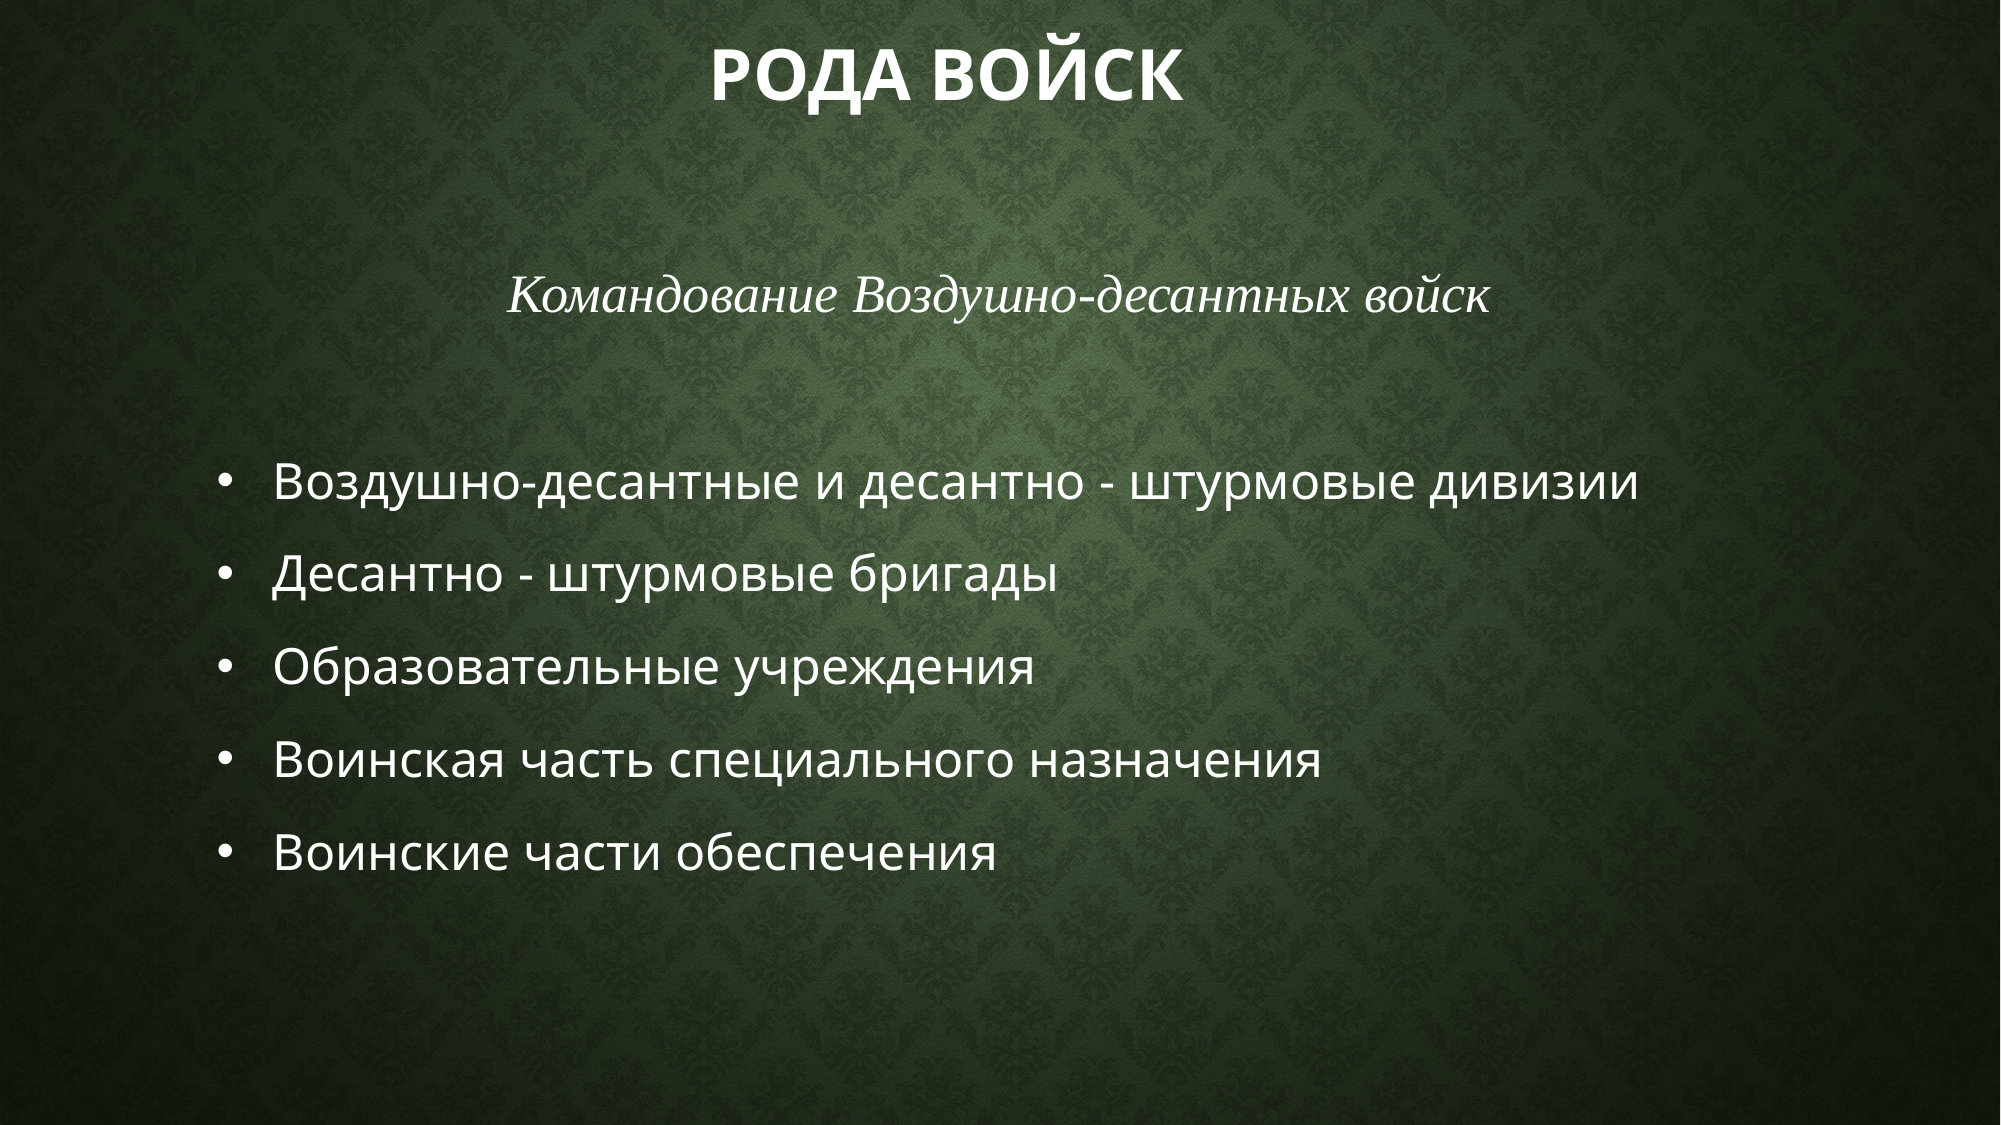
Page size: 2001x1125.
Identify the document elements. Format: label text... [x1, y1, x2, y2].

list Командование Воздушно-десантных войск Воздушно-десантные и десантно - штурмовые дивизии Десантно - штурмовые бригады Образовательные учреждения Воинская часть специального назначения Воинские части обеспечения [201, 237, 1799, 1033]
title Рода войск [148, 27, 1745, 124]
